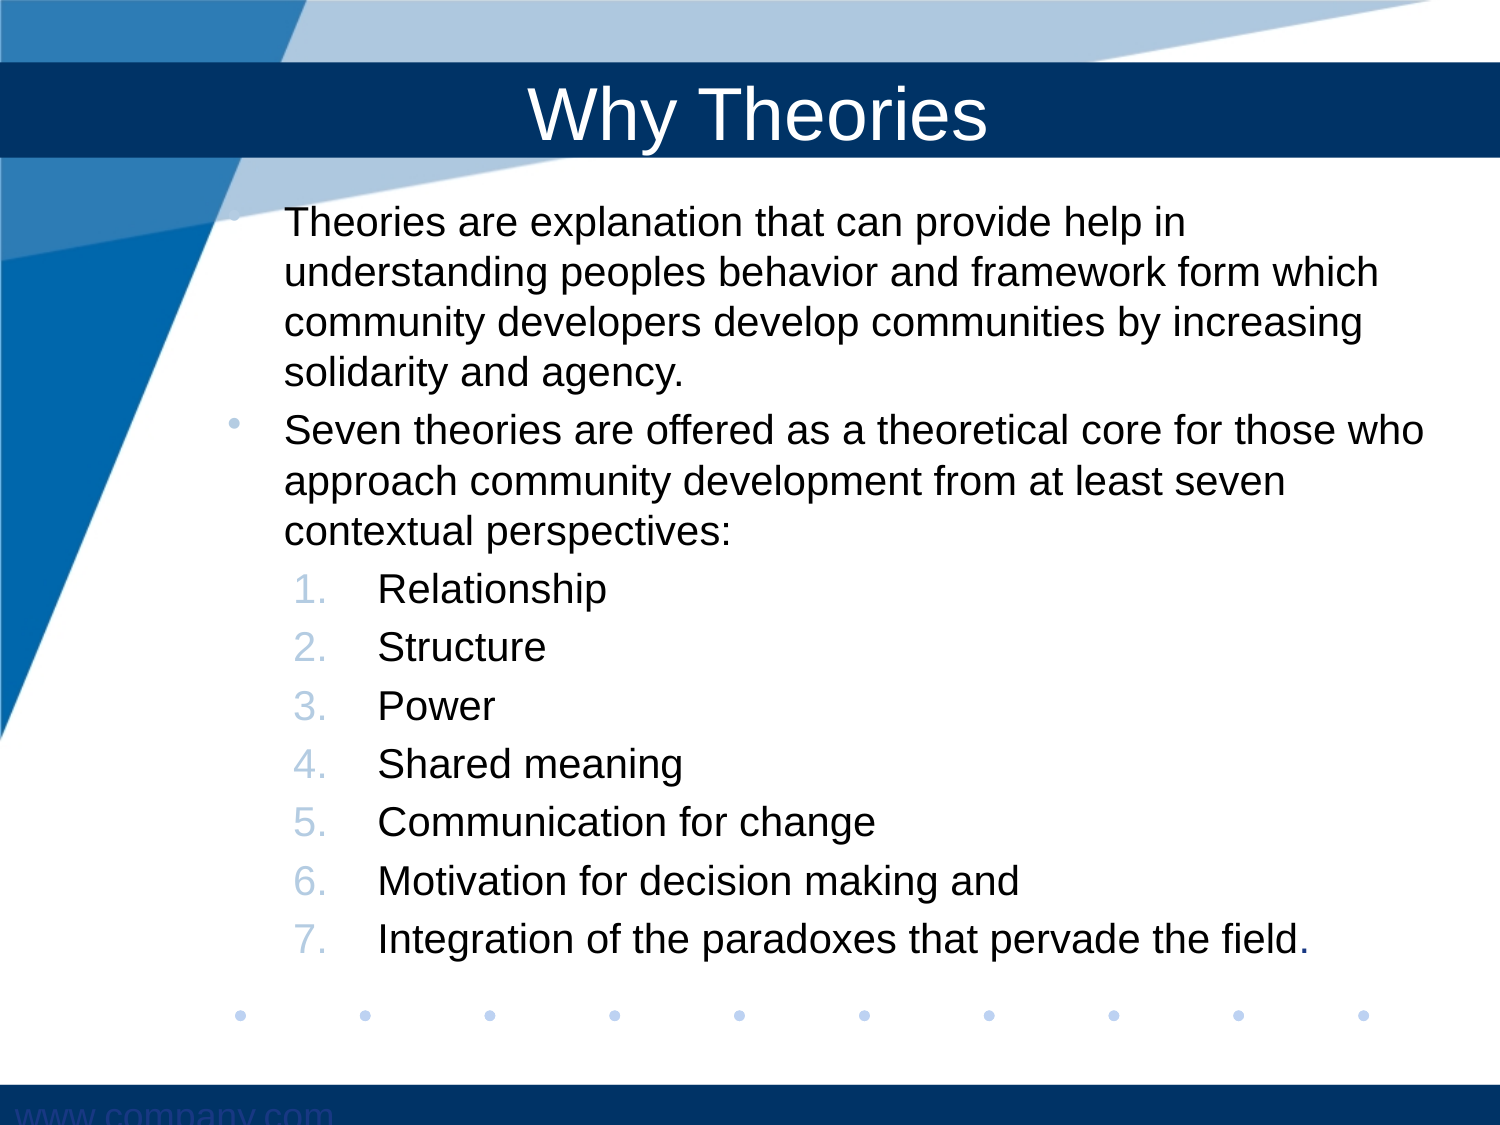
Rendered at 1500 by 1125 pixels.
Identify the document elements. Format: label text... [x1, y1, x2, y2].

title Why Theories [0, 62, 1500, 159]
picture [0, 159, 1500, 842]
picture [0, 0, 1500, 62]
list Theories are explanation that can provide help in understanding peoples behavior and framework form which community developers develop communities by increasing solidarity and agency. Seven theories are offered as a theoretical core for those who approach community development from at least seven contextual perspectives: Relationship Structure Power Shared meaning Communication for change Motivation for decision making and Integration of the paradoxes that pervade the field. [212, 187, 1451, 1076]
